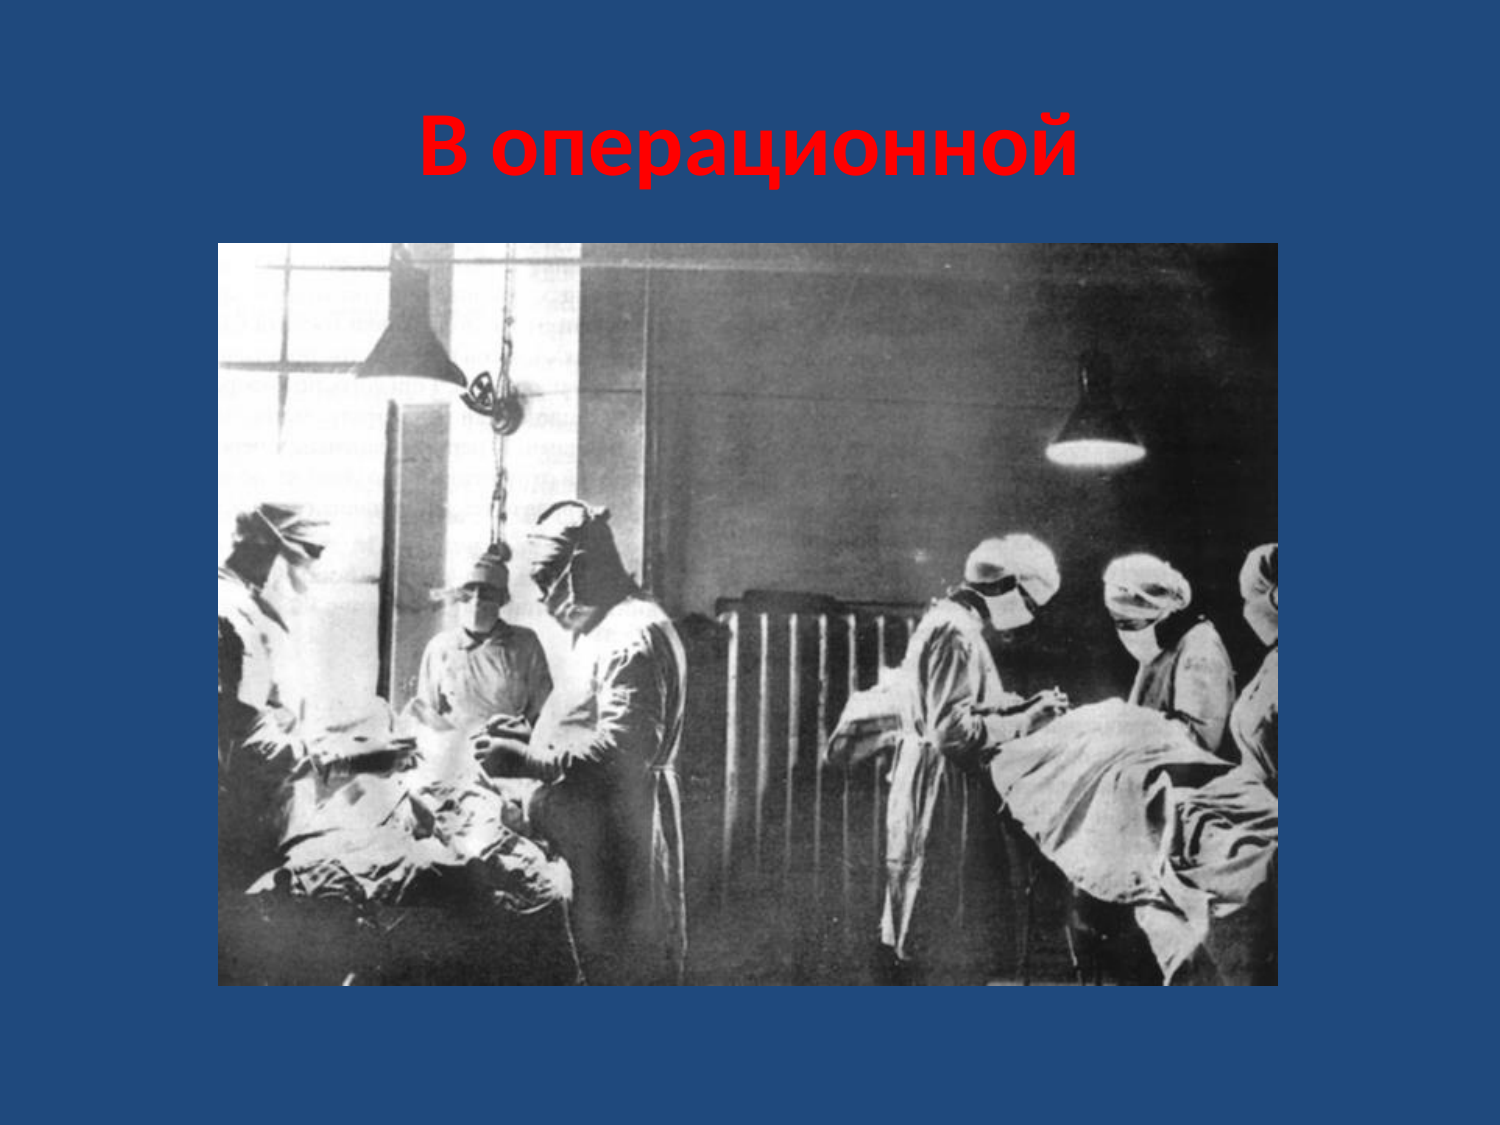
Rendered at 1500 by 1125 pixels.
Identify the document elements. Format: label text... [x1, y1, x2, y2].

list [218, 243, 1278, 987]
title В операционной [75, 45, 1425, 233]
